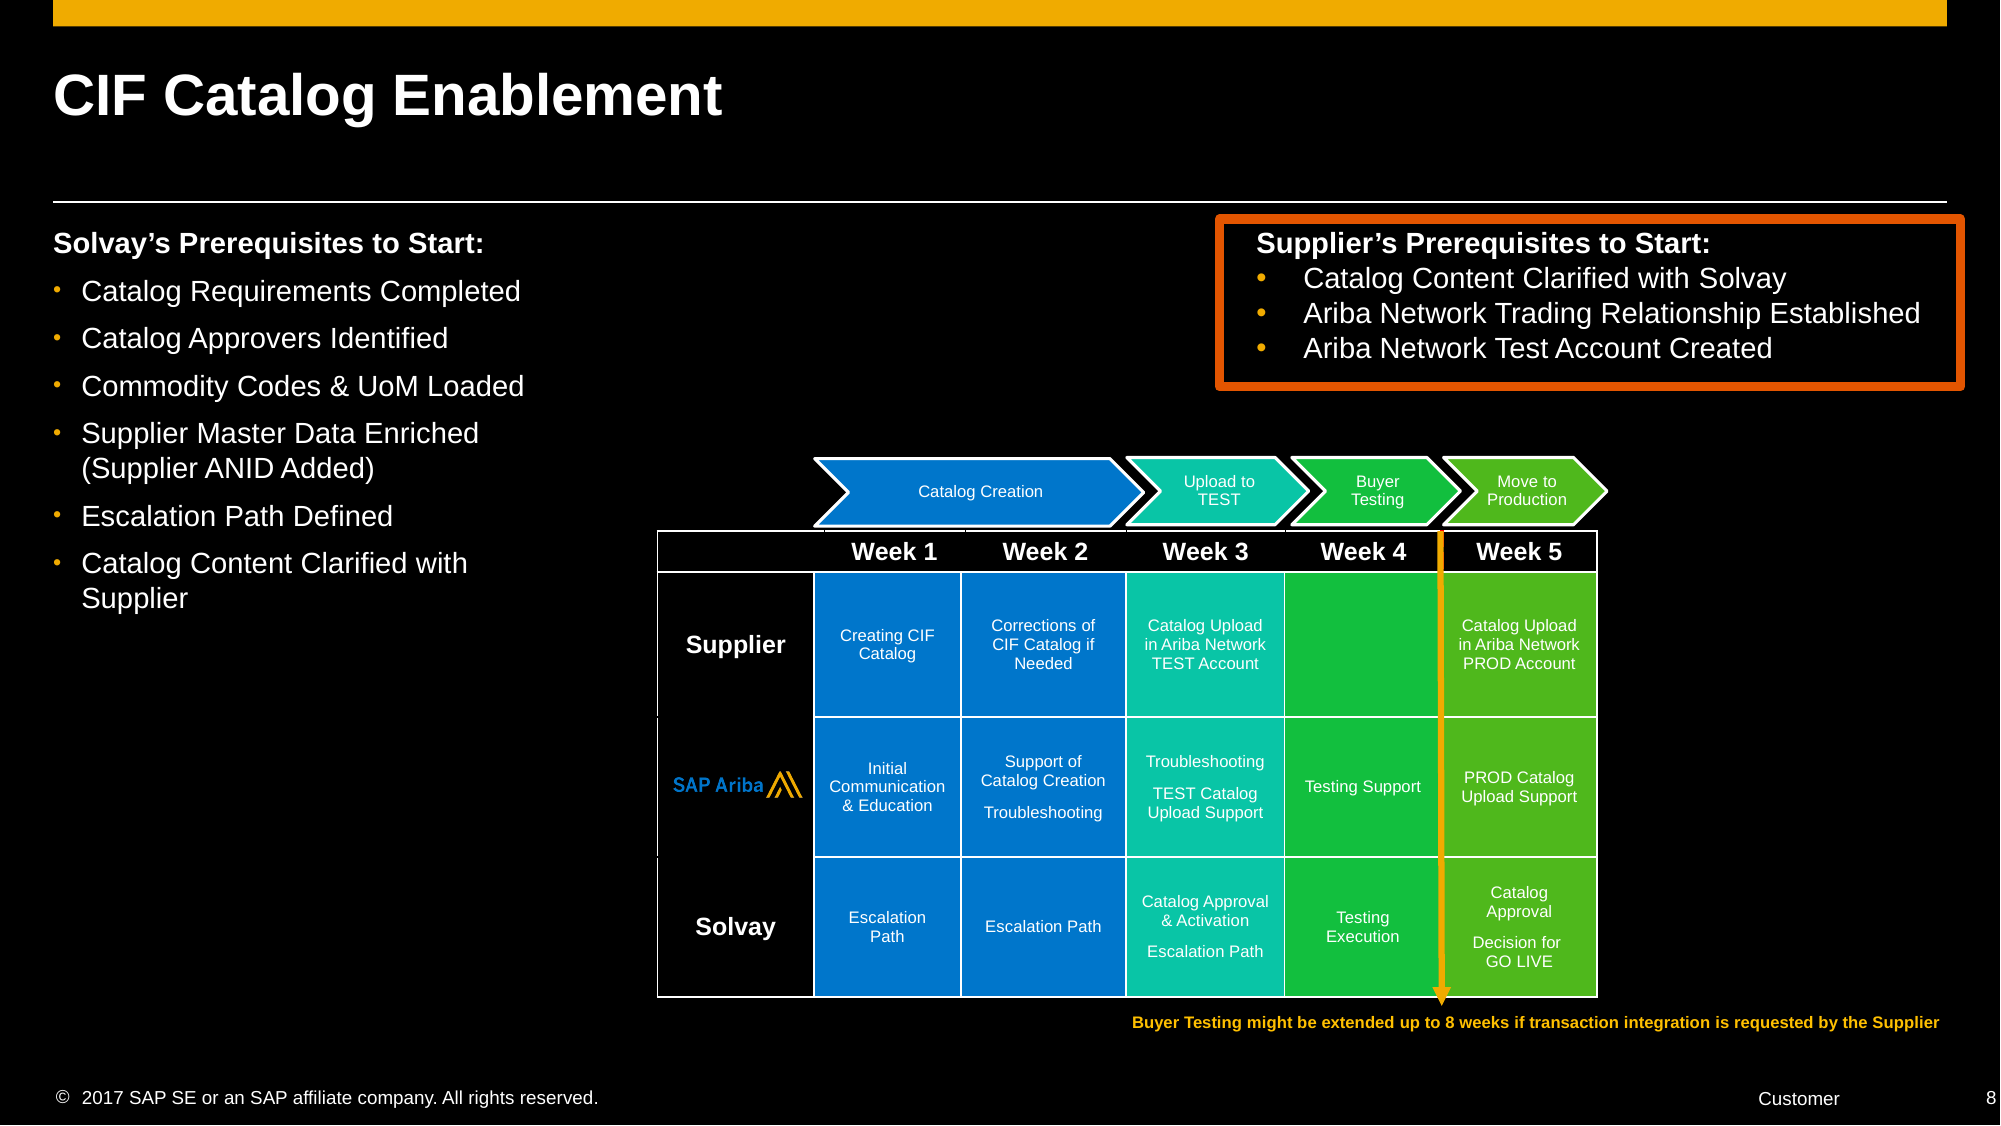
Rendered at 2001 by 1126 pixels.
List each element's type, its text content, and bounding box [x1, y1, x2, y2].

table_cell Escalation Path [962, 858, 1125, 996]
table_cell Testing Execution [1285, 858, 1434, 996]
table_cell Testing Support [1285, 718, 1434, 856]
table_cell PROD Catalog Upload Support [1447, 718, 1596, 856]
table_cell Solvay [658, 858, 813, 996]
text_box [814, 418, 1608, 564]
picture [673, 771, 804, 798]
list Solvay’s Prerequisites to Start: Catalog Requirements Completed Catalog Approvers Identified Commodity Codes & UoM Loaded Supplier Master Data Enriched (Supplier ANID Added) Escalation Path Defined Catalog Content Clarified with Supplier [53, 224, 564, 863]
table_header Catalog Upload in Ariba Network PROD Account [1447, 574, 1596, 716]
table_cell Support of Catalog Creation Troubleshooting [962, 718, 1125, 856]
table_cell Ariba [658, 718, 813, 856]
text_box [1218, 217, 1962, 388]
table_cell Troubleshooting TEST Catalog Upload Support [1127, 718, 1284, 856]
table_cell Catalog Approval & Activation Escalation Path [1127, 858, 1284, 996]
table_header Creating CIF Catalog [815, 574, 960, 716]
title CIF Catalog Enablement [53, 60, 1947, 185]
table_header [1285, 574, 1434, 716]
table_cell Initial Communication & Education [815, 718, 960, 856]
table_cell Escalation Path [815, 858, 960, 996]
table_header Supplier [658, 573, 813, 716]
table_cell Catalog Approval Decision for GO LIVE [1447, 858, 1596, 996]
text_box Buyer Testing might be extended up to 8 weeks if transaction integration is requested by the Supplier [1116, 1004, 1962, 1040]
table_header [658, 532, 810, 571]
table_header Catalog Upload in Ariba Network TEST Account [1127, 574, 1284, 716]
table_header Corrections of CIF Catalog if Needed [962, 574, 1125, 716]
